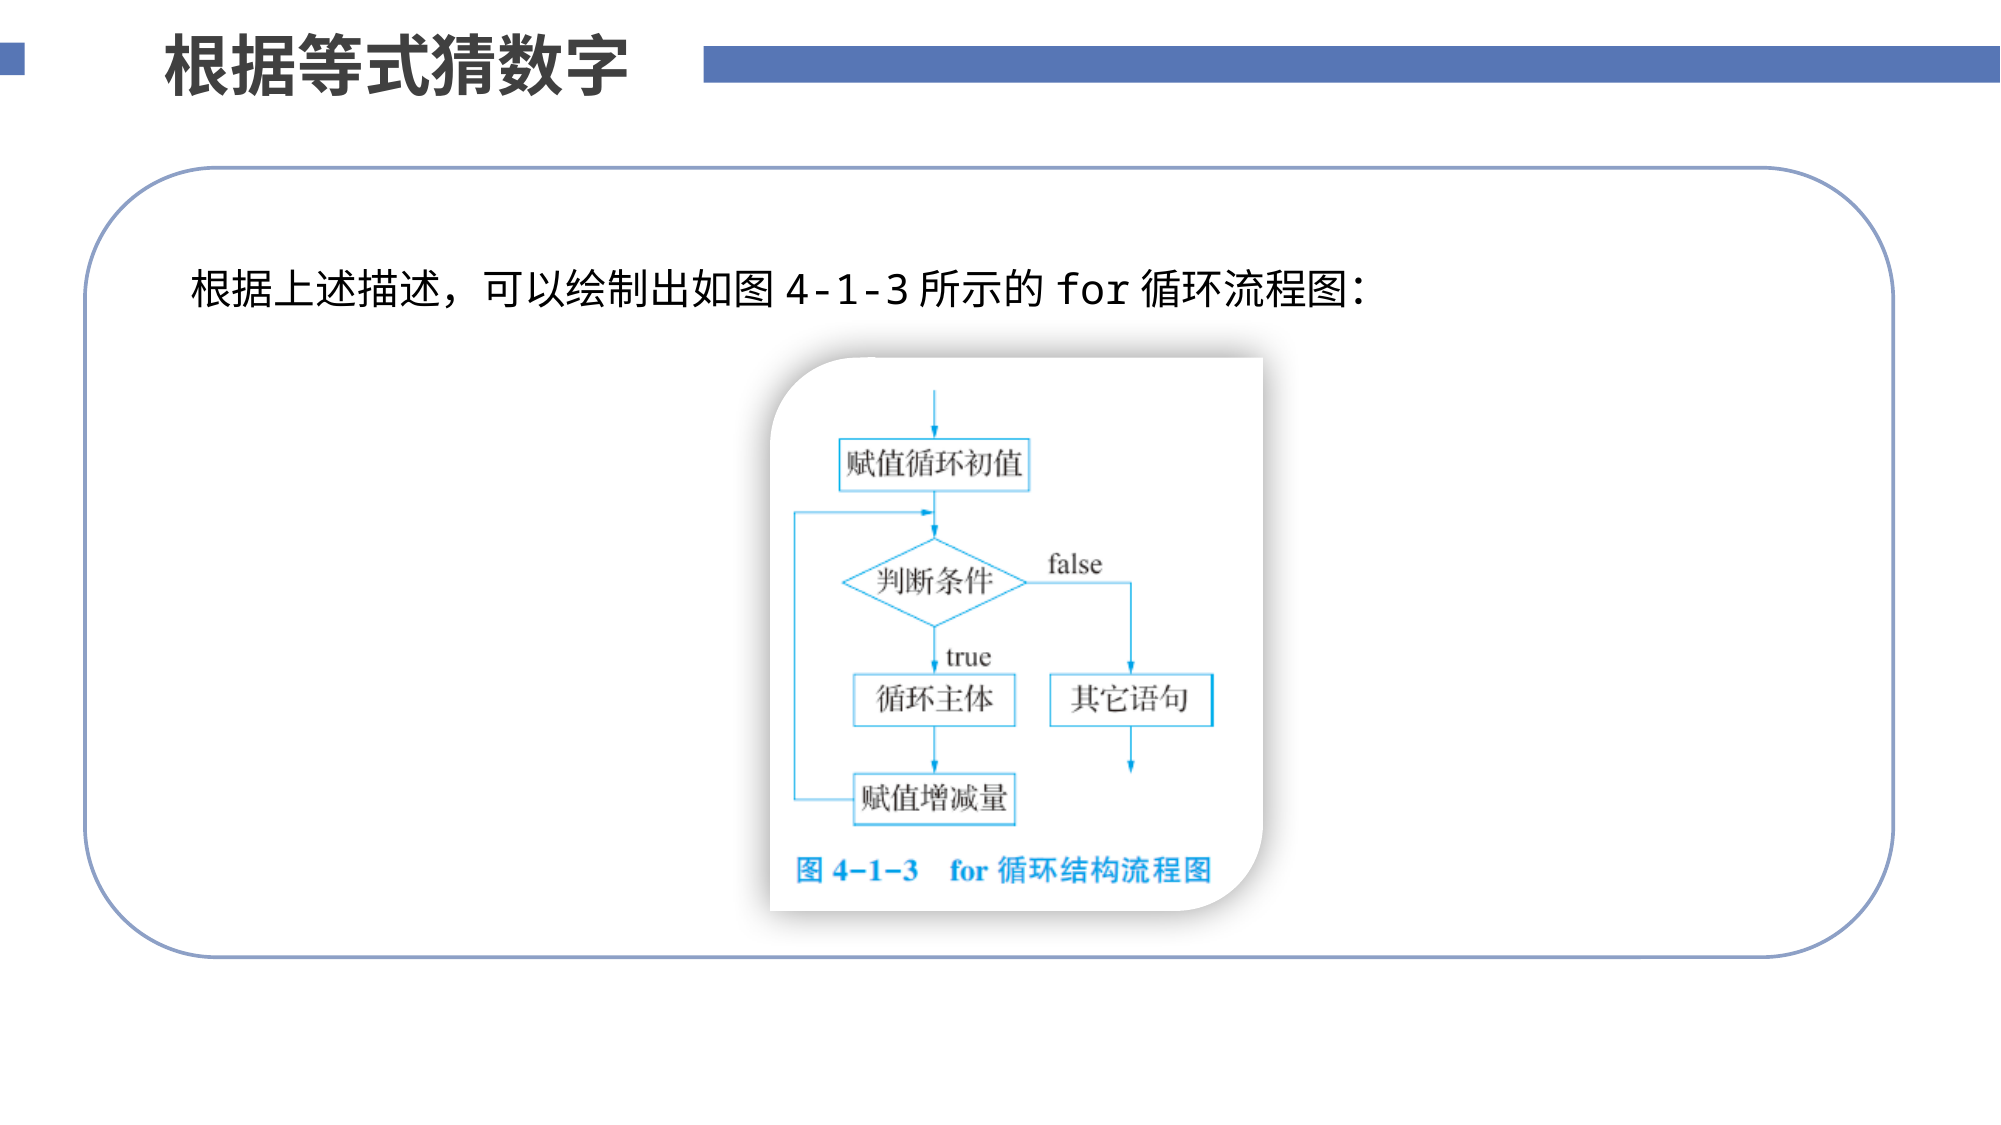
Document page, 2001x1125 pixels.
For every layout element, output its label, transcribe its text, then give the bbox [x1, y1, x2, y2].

picture [777, 364, 1256, 904]
text_box [702, 45, 2000, 84]
text_box 根据等式猜数字 [163, 23, 632, 104]
text_box [0, 41, 26, 76]
text_box [83, 166, 1895, 959]
